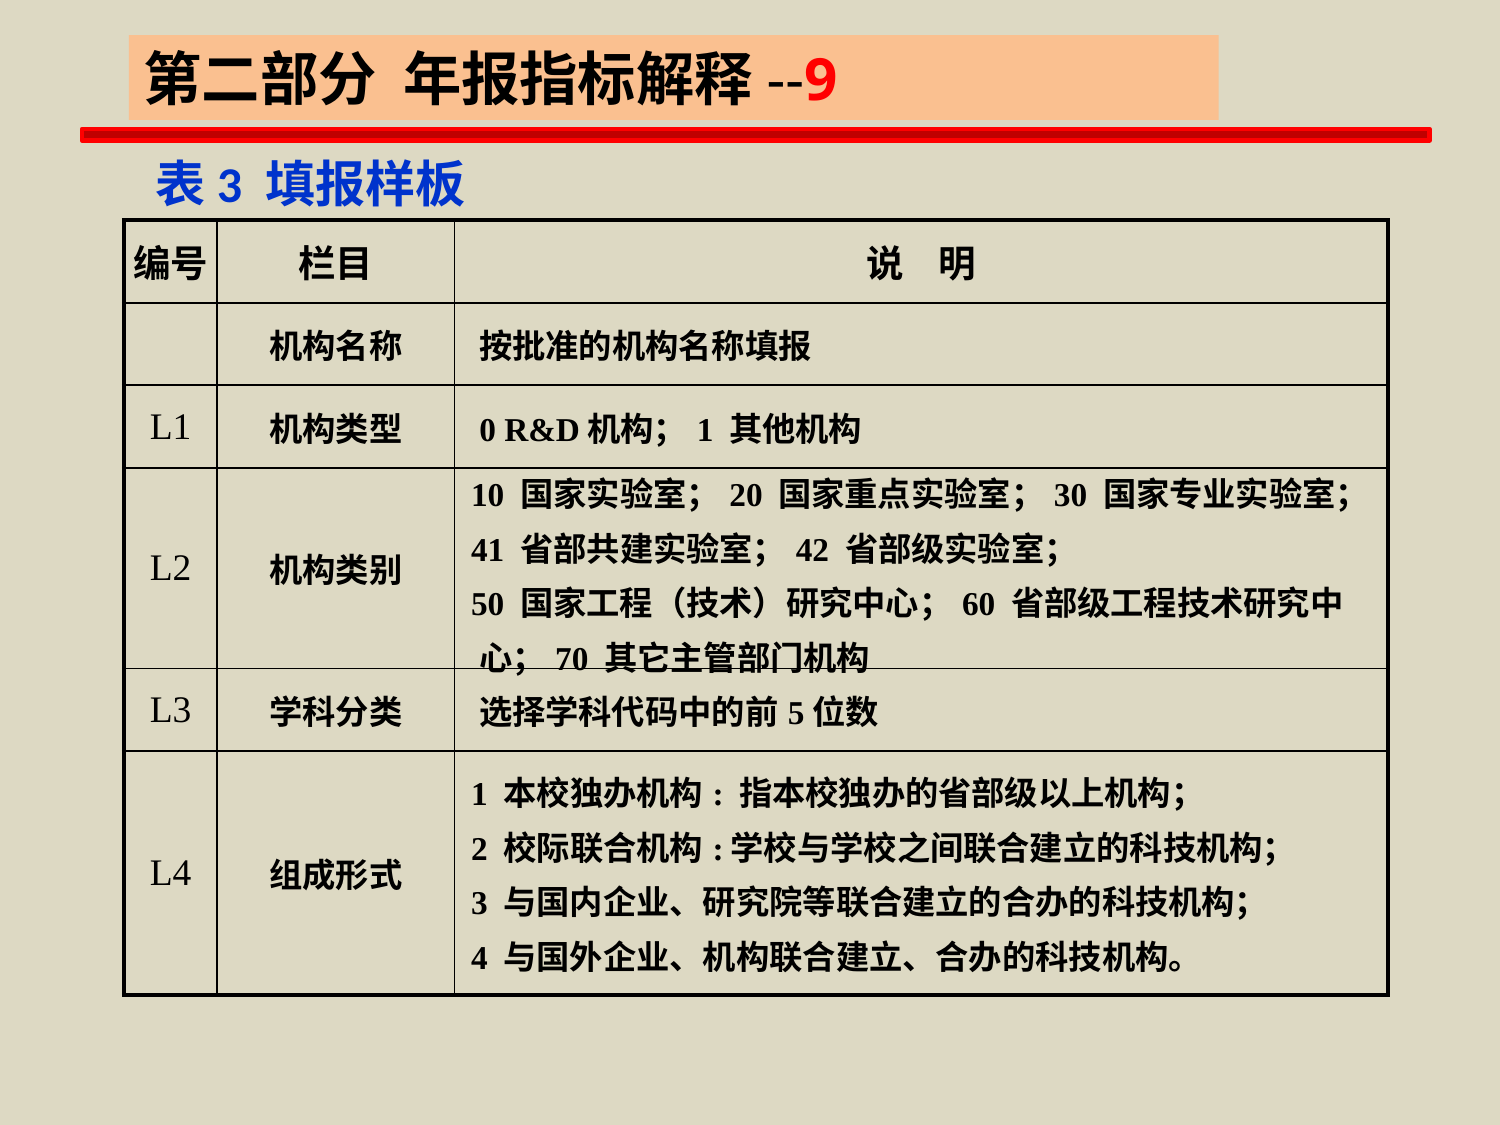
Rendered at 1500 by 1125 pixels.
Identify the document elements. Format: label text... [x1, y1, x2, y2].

table_cell 按批准的机构名称填报 [455, 304, 1386, 384]
table_cell L4 [126, 752, 216, 993]
table_cell L1 [126, 386, 216, 467]
table_cell 机构名称 [218, 304, 454, 384]
text_box 第二部分 年报指标解释--9 [128, 35, 1219, 120]
table_header 说 明 [455, 222, 1386, 302]
table_cell [126, 304, 216, 384]
table_cell 10 国家实验室；20 国家重点实验室；30 国家专业实验室； 41 省部共建实验室；42 省部级实验室； 50 国家工程（技术）研究中心；60 省部级工程技术研究中 心；70 其它主管部门机构 [455, 469, 1386, 668]
table_cell L3 [126, 669, 216, 750]
table_cell 机构类别 [218, 469, 454, 668]
text_box [80, 127, 1432, 143]
table_cell L2 [126, 469, 216, 668]
table_cell 学科分类 [218, 669, 454, 750]
table_cell 机构类型 [218, 386, 454, 467]
table_cell 组成形式 [218, 752, 454, 993]
table_cell 0 R&D机构；1 其他机构 [455, 386, 1386, 467]
text_box [117, 152, 1348, 348]
table_cell 选择学科代码中的前5位数 [455, 669, 1386, 750]
table_header 编号 [126, 222, 216, 302]
table_header 栏目 [218, 222, 454, 302]
table_cell 1 本校独办机构: 指本校独办的省部级以上机构； 2 校际联合机构:学校与学校之间联合建立的科技机构； 3 与国内企业、研究院等联合建立的合办的科技机构； 4 与国外企业、机构联合建立、合办的科技机构。 [455, 752, 1386, 993]
text_box 表3 填报样板 [128, 152, 755, 213]
